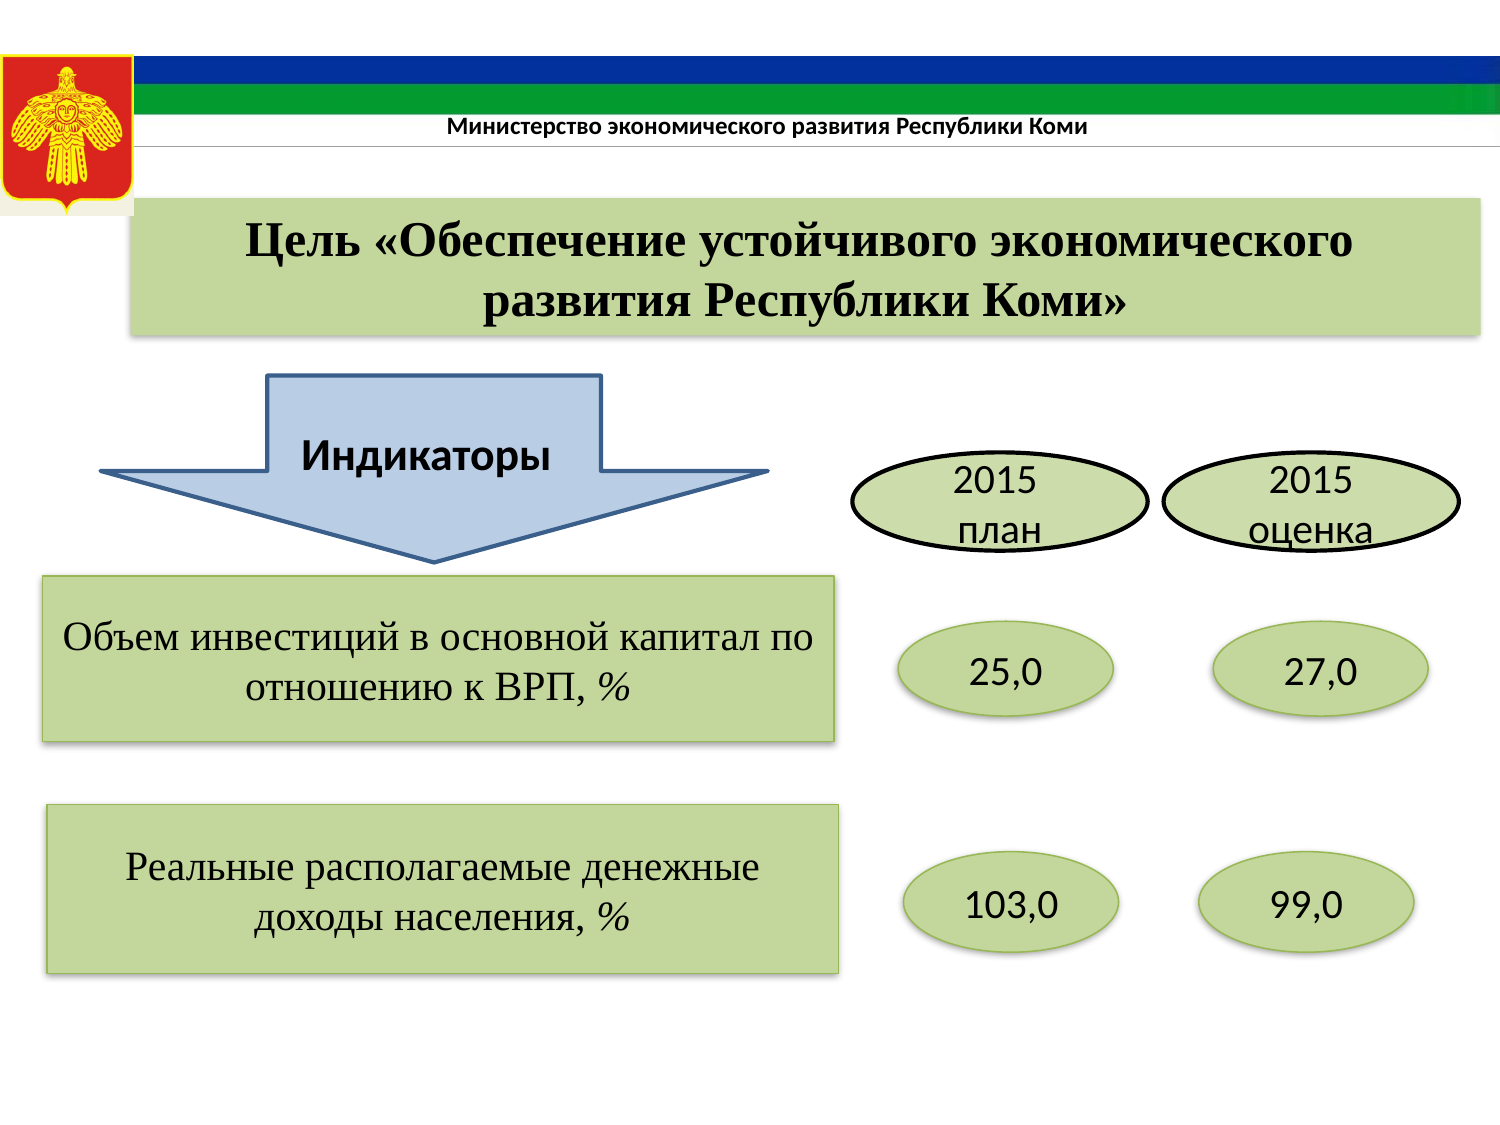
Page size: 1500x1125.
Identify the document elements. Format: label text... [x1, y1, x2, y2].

text_box 27,0 [1212, 620, 1429, 717]
text_box 2015 план [850, 450, 1150, 553]
text_box Цель «Обеспечение устойчивого экономического развития Республики Коми» [130, 198, 1481, 336]
text_box 103,0 [902, 850, 1120, 953]
picture [0, 54, 1500, 216]
text_box Индикаторы [286, 417, 582, 487]
text_box 99,0 [1198, 850, 1415, 953]
text_box Реальные располагаемые денежные доходы населения, % [46, 804, 839, 974]
text_box 2015 оценка [1161, 450, 1461, 553]
text_box [98, 373, 770, 565]
text_box 25,0 [897, 620, 1115, 717]
text_box Объем инвестиций в основной капитал по отношению к ВРП, % [42, 575, 835, 742]
